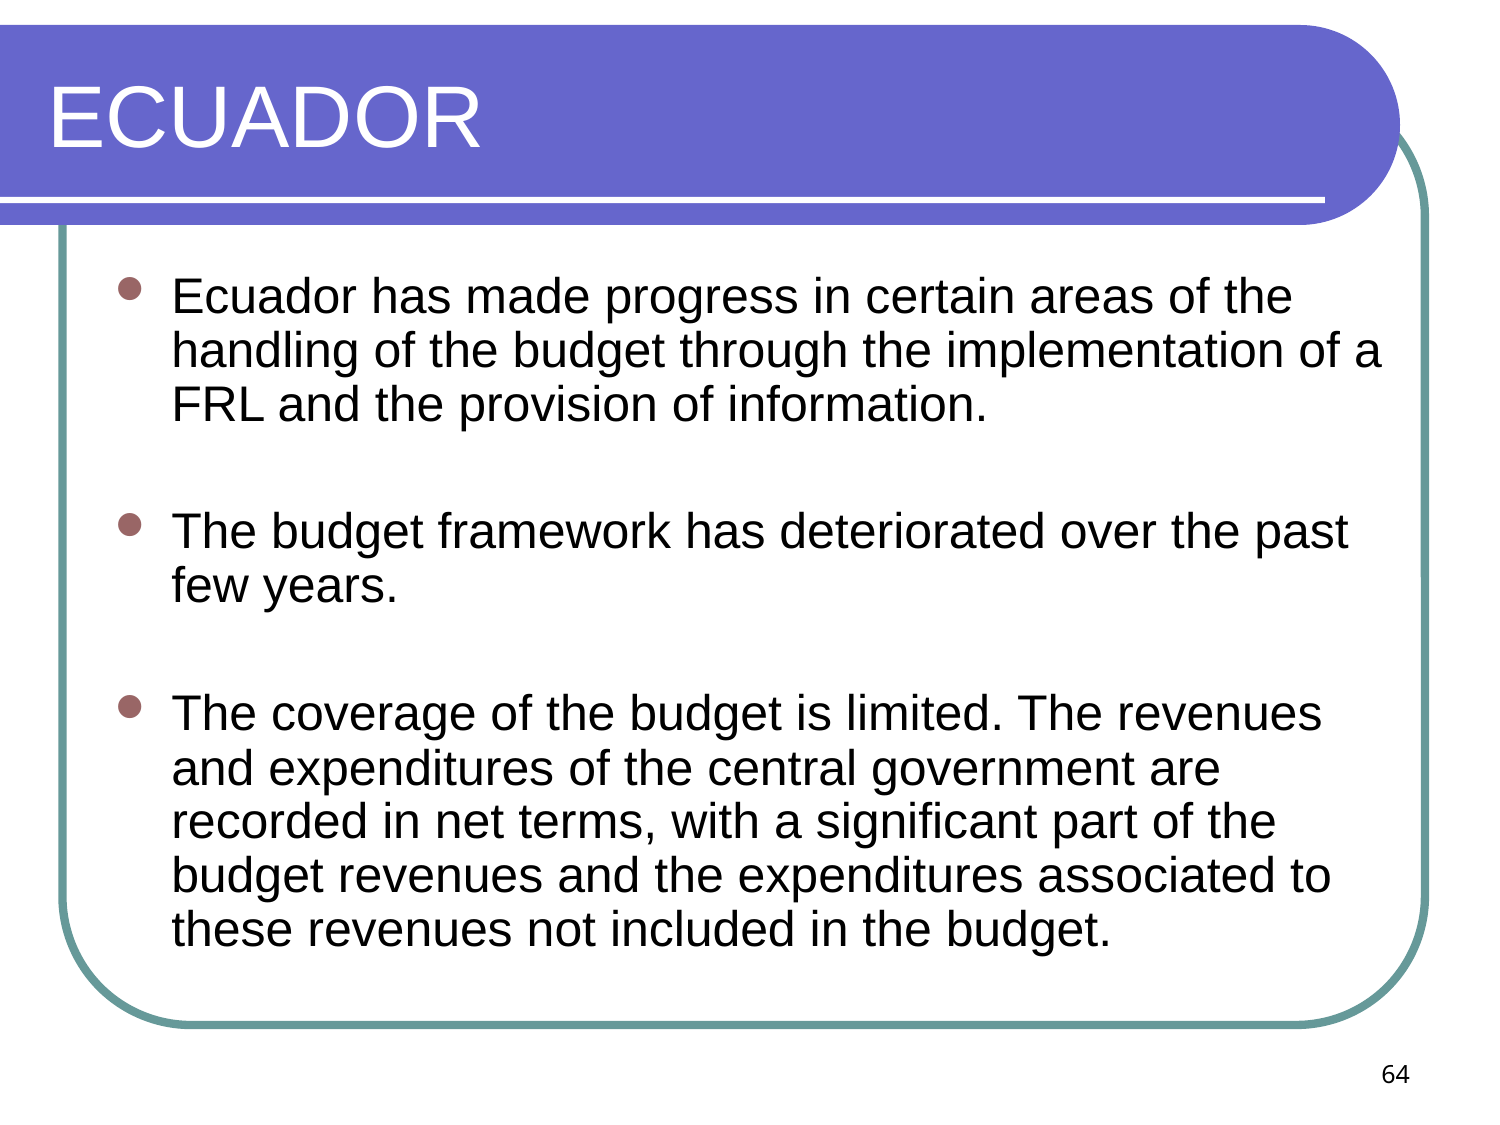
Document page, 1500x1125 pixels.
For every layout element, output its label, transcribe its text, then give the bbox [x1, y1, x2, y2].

list Ecuador has made progress in certain areas of the handling of the budget through the implementation of a FRL and the provision of information. The budget framework has deteriorated over the past few years. The coverage of the budget is limited. The revenues and expenditures of the central government are recorded in net terms, with a significant part of the budget revenues and the expenditures associated to these revenues not included in the budget. [99, 262, 1401, 988]
slide_number 64 [1074, 1024, 1426, 1101]
title ECUADOR [31, 37, 1348, 188]
